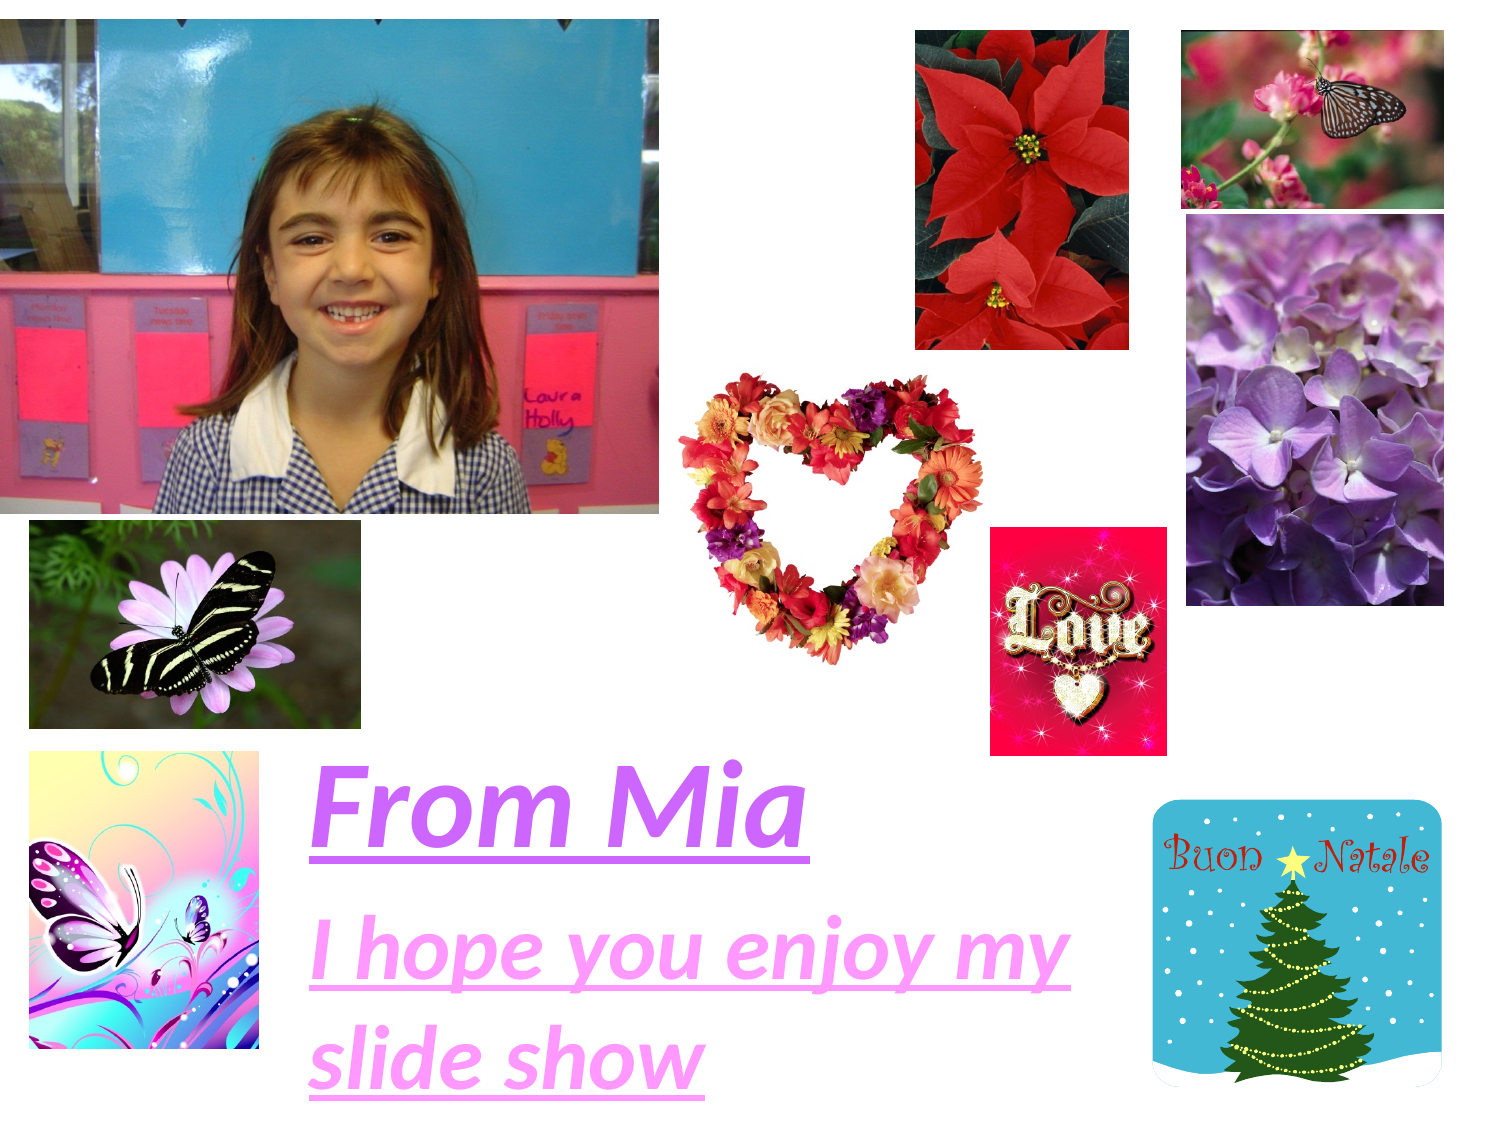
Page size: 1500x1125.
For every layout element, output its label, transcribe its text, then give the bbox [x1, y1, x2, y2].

title From Mia [294, 787, 1194, 880]
list I hope you enjoy my slide show [294, 880, 1146, 1013]
picture [29, 751, 259, 1049]
picture [29, 520, 361, 729]
picture [1181, 30, 1444, 209]
picture [669, 364, 1167, 756]
picture [1185, 213, 1444, 606]
picture [915, 30, 1129, 350]
picture [1151, 798, 1443, 1089]
picture [0, 18, 659, 514]
